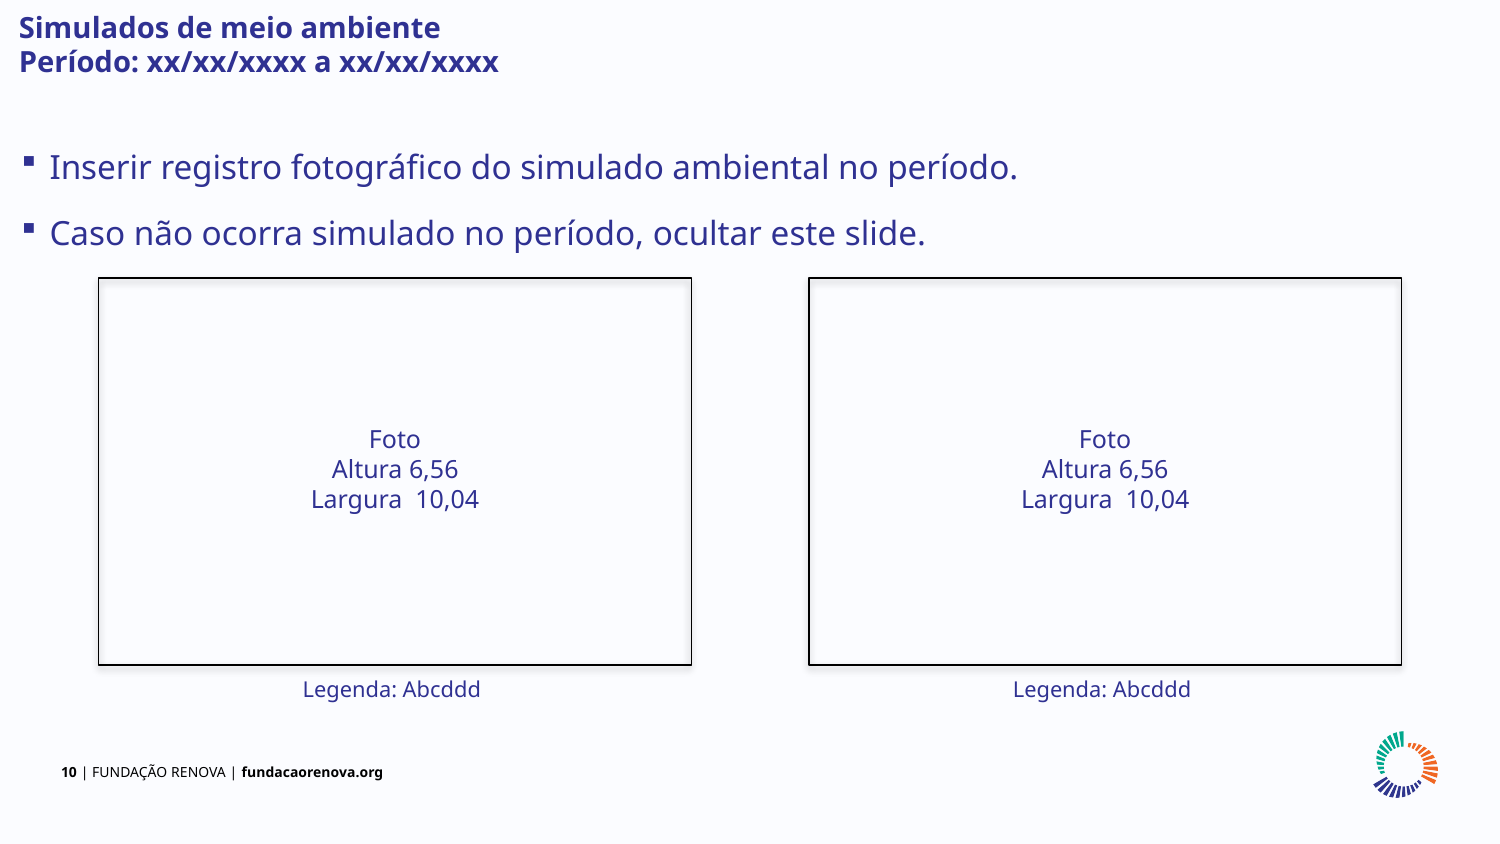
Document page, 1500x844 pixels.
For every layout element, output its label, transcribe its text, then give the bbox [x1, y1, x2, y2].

picture [1373, 731, 1438, 798]
text_box Inserir registro fotográfico do simulado ambiental no período. Caso não ocorra simulado no período, ocultar este slide. [6, 118, 1460, 260]
text_box Foto Altura 6,56 Largura 10,04 [906, 415, 1305, 566]
text_box Simulados de meio ambiente Período: xx/xx/xxxx a xx/xx/xxxx [4, 2, 956, 104]
text_box Legenda: Abcddd [287, 668, 550, 710]
text_box Foto Altura 6,56 Largura 10,04 [196, 415, 594, 566]
text_box [808, 277, 1402, 666]
text_box Legenda: Abcddd [998, 668, 1260, 710]
text_box [98, 277, 692, 666]
